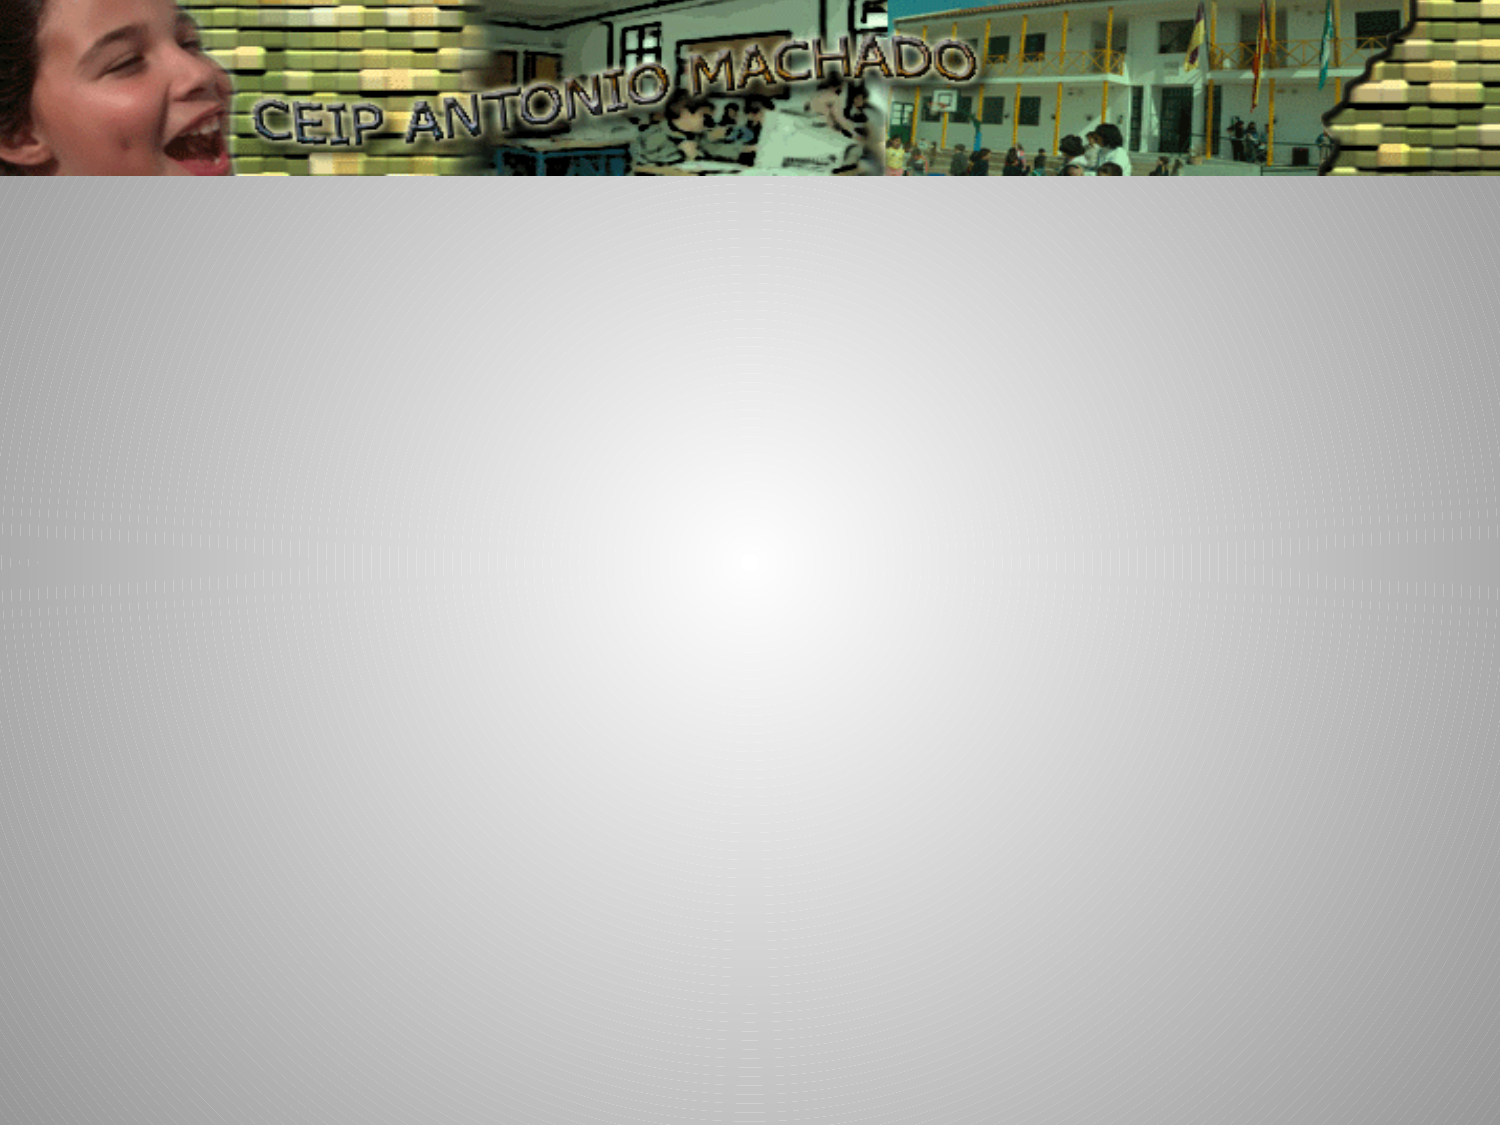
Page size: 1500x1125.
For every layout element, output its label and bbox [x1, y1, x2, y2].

list [0, 0, 1500, 177]
